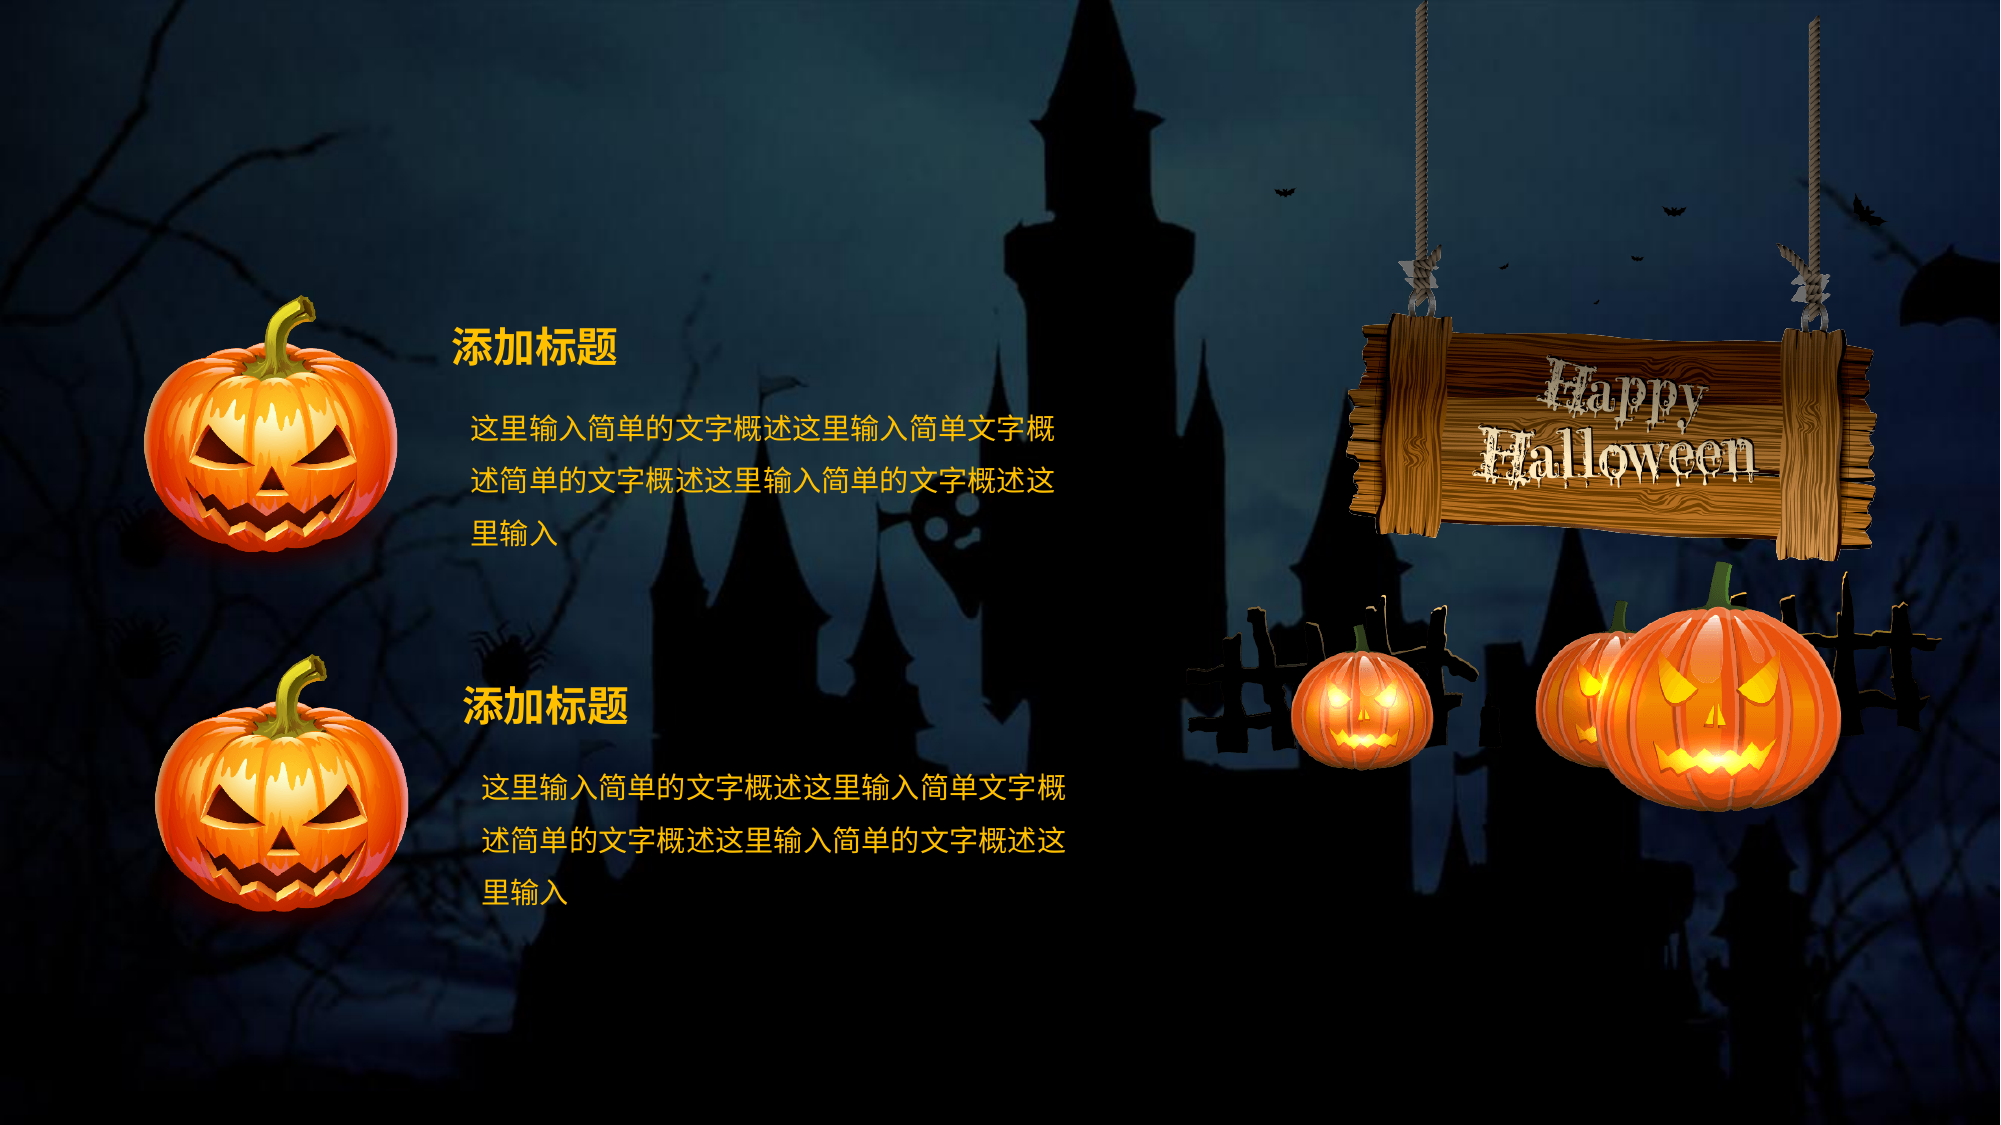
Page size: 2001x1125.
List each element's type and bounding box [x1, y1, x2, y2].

text_box [455, 313, 1095, 501]
text_box [466, 672, 1106, 860]
picture [0, 0, 2000, 1125]
